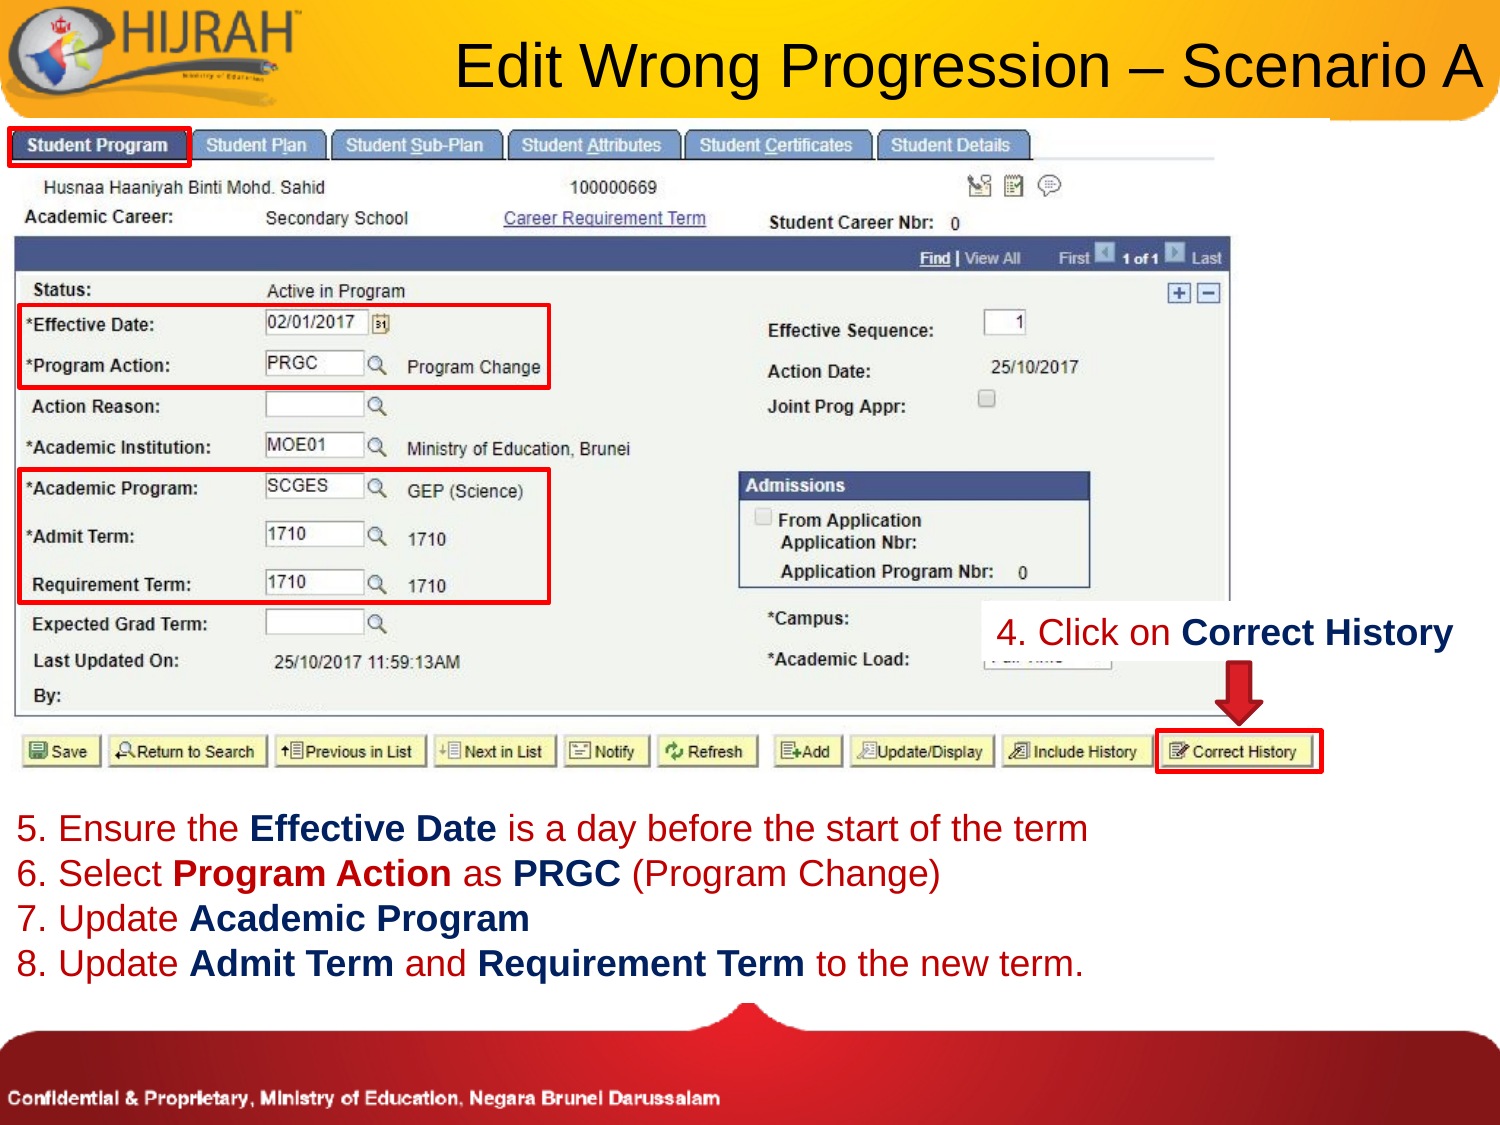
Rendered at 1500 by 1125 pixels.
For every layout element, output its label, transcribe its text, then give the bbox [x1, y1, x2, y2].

title Edit Wrong Progression – Scenario A [324, 0, 1500, 126]
text_box 5. Ensure the Effective Date is a day before the start of the term 6. Select Program Action as PRGC (Program Change) 7. Update Academic Program 8. Update Admit Term and Requirement Term to the new term. [1, 796, 1127, 1003]
text_box 4. Click on Correct History [1334, 601, 1500, 662]
picture [0, 0, 1500, 1125]
